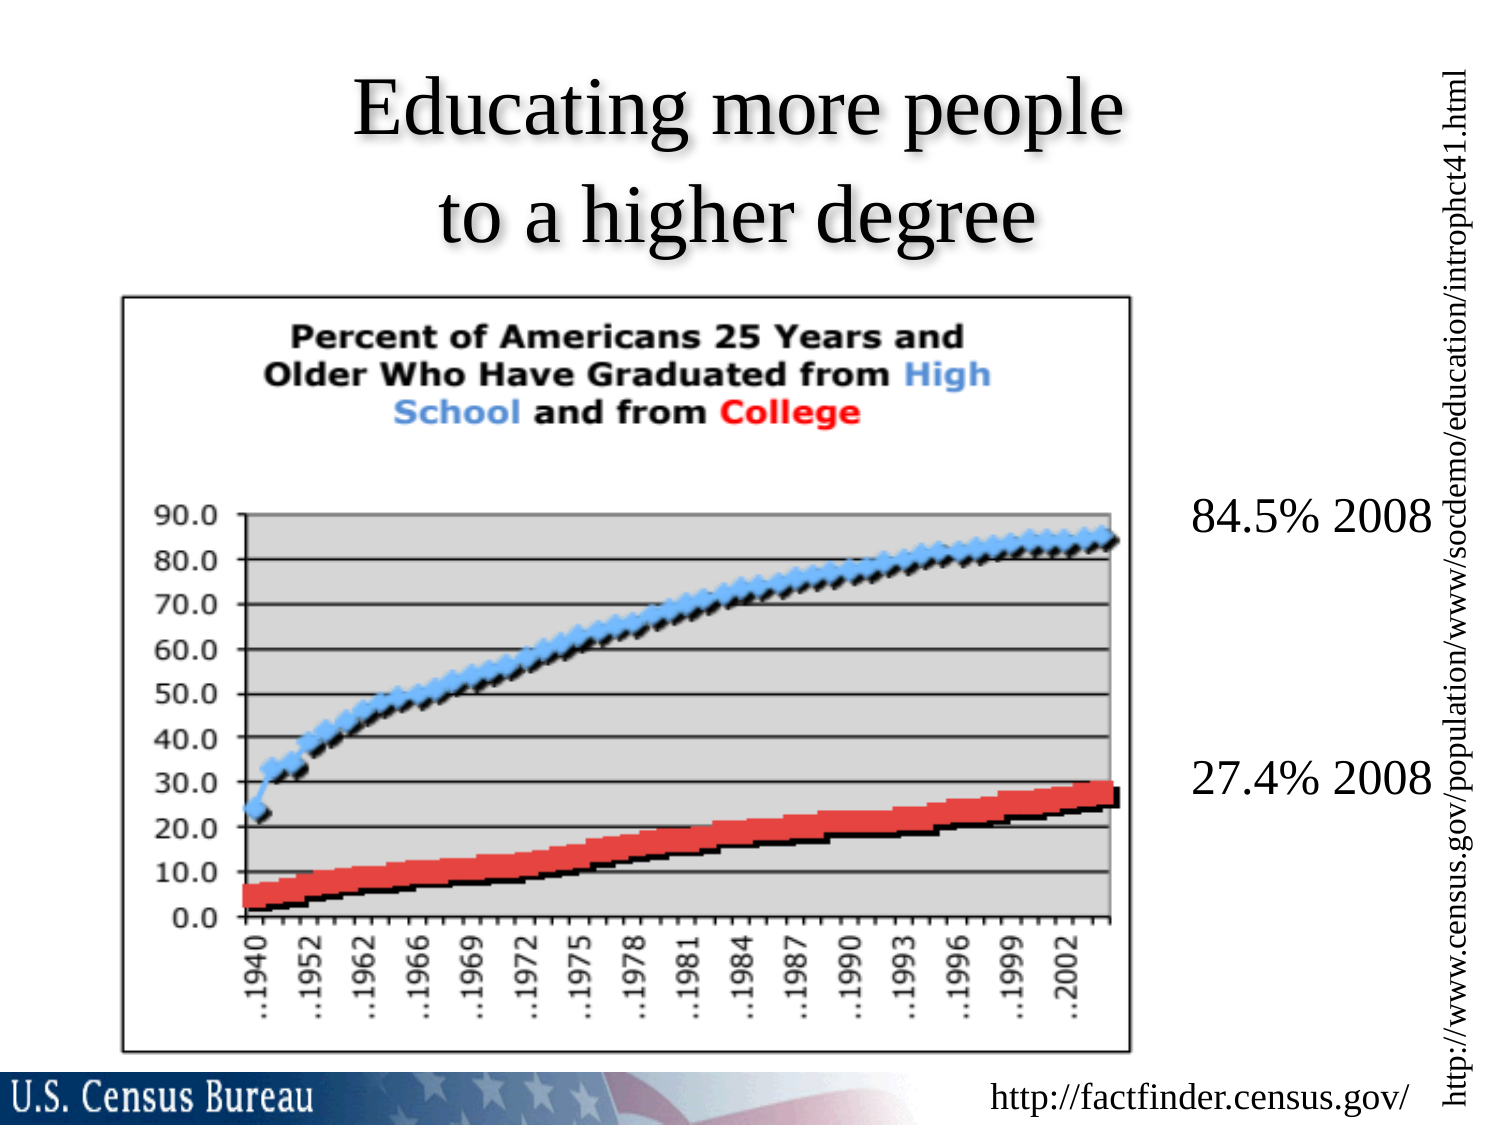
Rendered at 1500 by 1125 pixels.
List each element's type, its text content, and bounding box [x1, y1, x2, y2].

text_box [112, 287, 1138, 1061]
picture [0, 1072, 976, 1125]
text_box http://factfinder.census.gov/ [975, 1064, 1426, 1124]
text_box 27.4% 2008 [1176, 737, 1448, 813]
title Educating more people to a higher degree [112, 62, 1388, 250]
text_box 84.5% 2008 [1176, 474, 1448, 550]
text_box http://www.census.gov/population/www/socdemo/education/introphct41.html [1424, 54, 1480, 1123]
